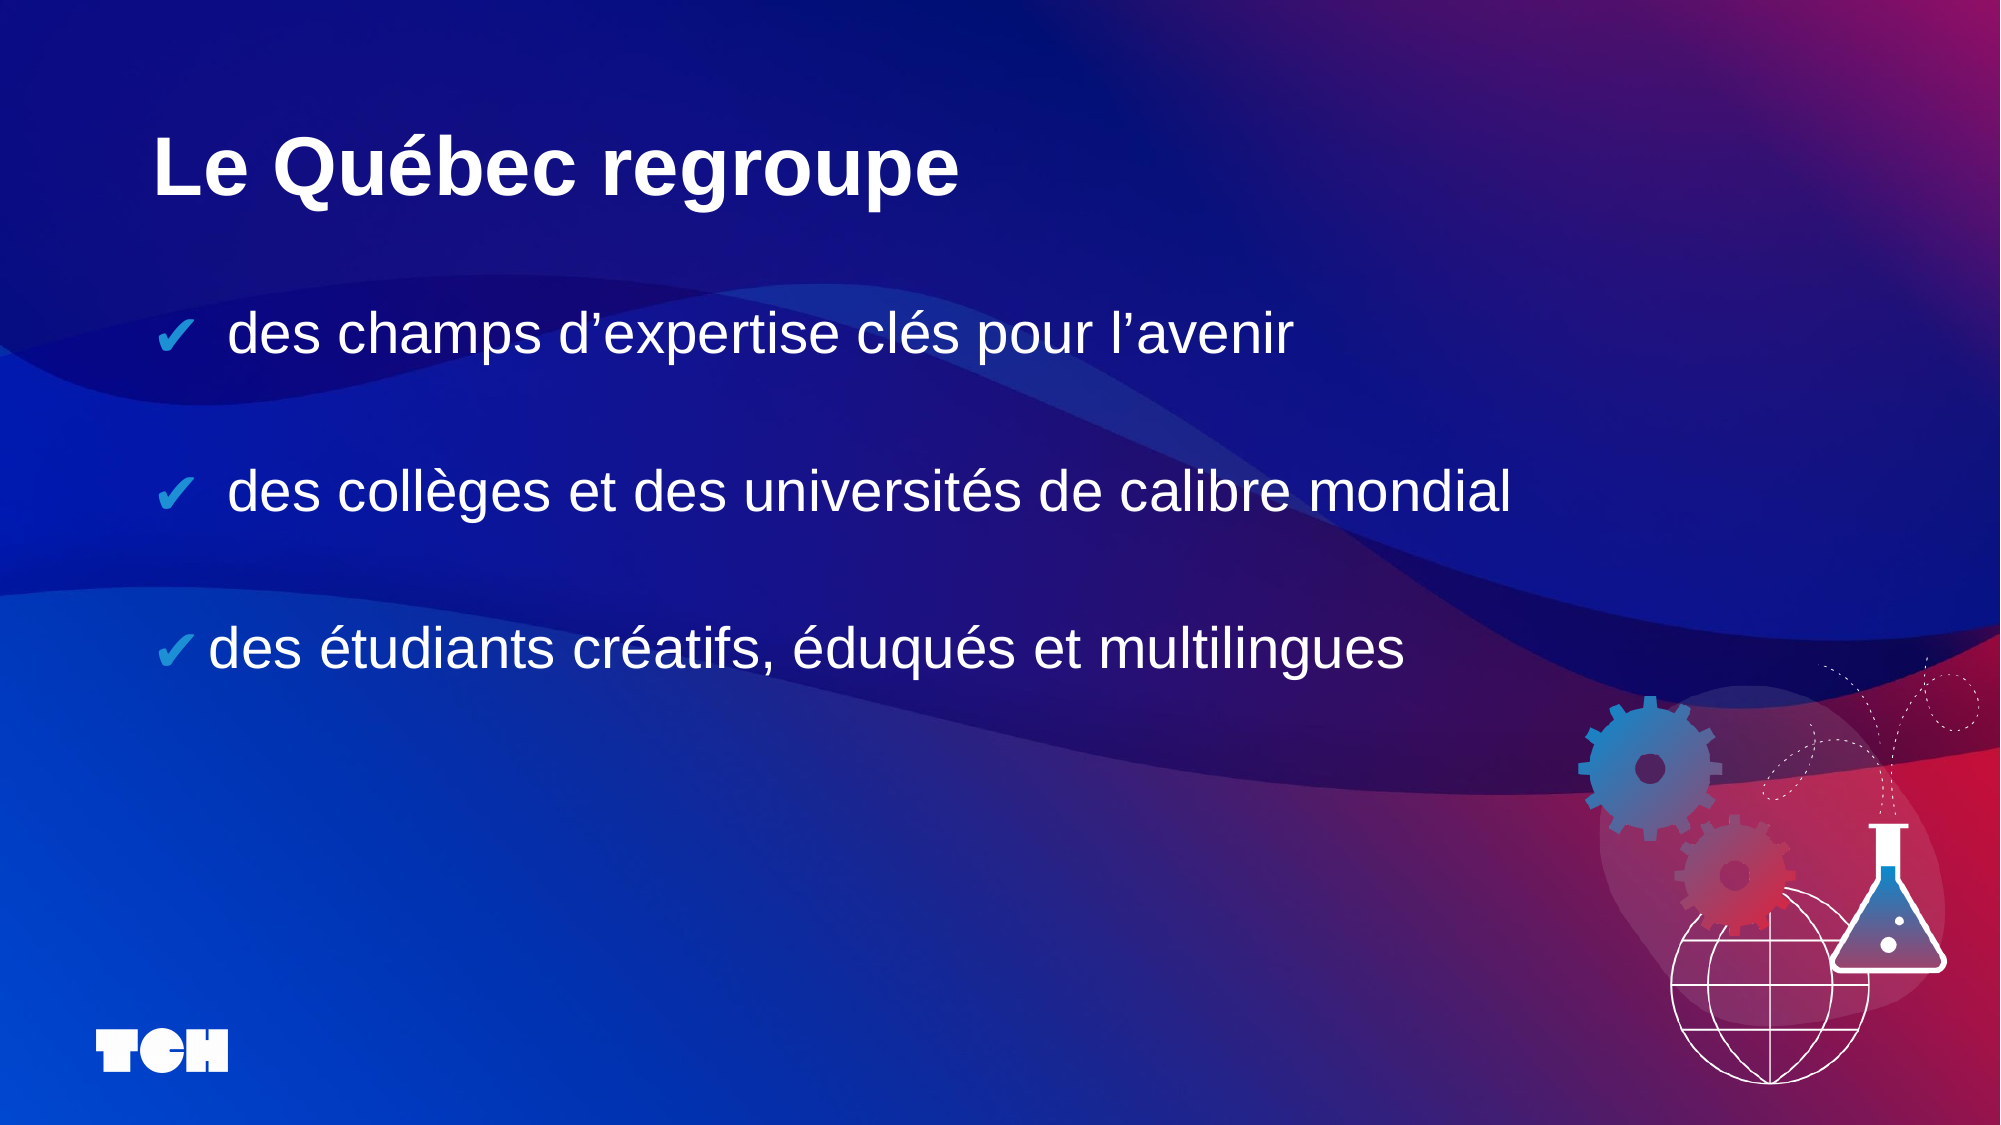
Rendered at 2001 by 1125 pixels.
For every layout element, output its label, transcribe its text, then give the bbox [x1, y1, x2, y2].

title Le Québec regroupe [137, 59, 1863, 252]
picture [0, 0, 2000, 1125]
text_box des champs d’expertise clés pour l’avenir des collèges et des universités de calibre mondial des étudiants créatifs, éduqués et multilingues [137, 252, 1939, 750]
